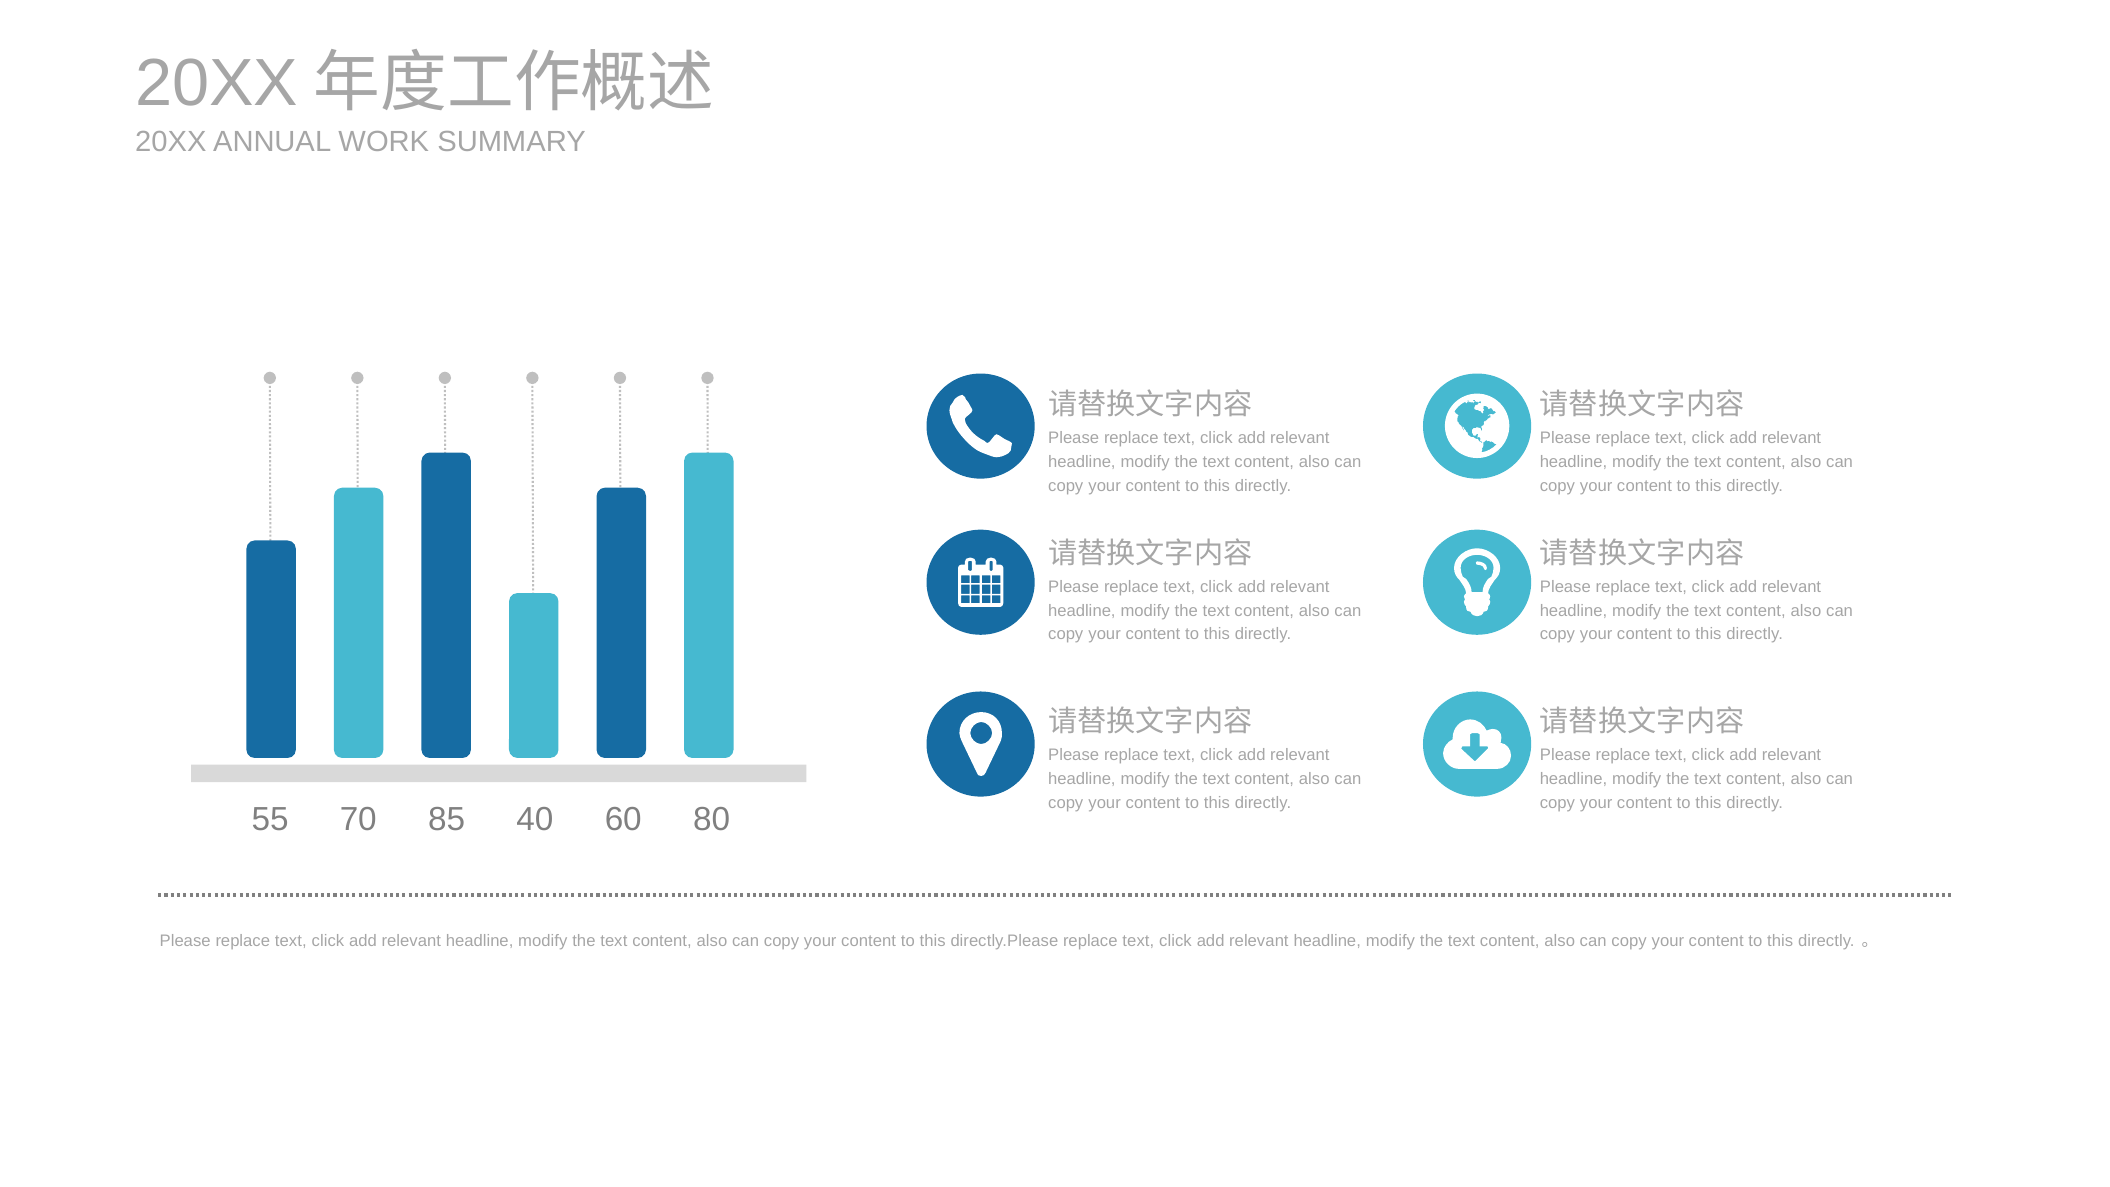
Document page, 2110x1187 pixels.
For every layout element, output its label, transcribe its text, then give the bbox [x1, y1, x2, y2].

text_box 60 [604, 789, 642, 837]
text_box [333, 377, 384, 758]
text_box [1539, 527, 1874, 643]
text_box 55 [251, 789, 289, 837]
text_box 20XX年度工作概述 [135, 38, 783, 119]
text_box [1048, 695, 1383, 811]
text_box 20XX ANNUAL WORK SUMMARY [135, 122, 596, 158]
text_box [1048, 527, 1383, 643]
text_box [1048, 378, 1392, 494]
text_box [926, 373, 1035, 479]
text_box 70 [339, 789, 377, 837]
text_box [596, 377, 646, 758]
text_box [1422, 529, 1532, 635]
text_box 80 [692, 789, 731, 837]
text_box [190, 763, 807, 783]
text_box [421, 377, 471, 758]
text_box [1422, 373, 1532, 479]
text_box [1539, 378, 1874, 494]
text_box Please replace text, click add relevant headline, modify the text content, also can copy your content to this directly.Please replace text, click add relevant headline, modify the text content, also can copy your content to this directly.。 [159, 925, 1950, 950]
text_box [926, 529, 1035, 635]
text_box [926, 691, 1035, 797]
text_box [509, 377, 559, 758]
text_box 40 [516, 789, 554, 837]
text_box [1539, 695, 1874, 811]
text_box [246, 377, 296, 758]
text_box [684, 377, 734, 758]
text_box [1422, 691, 1532, 797]
text_box 85 [428, 789, 466, 837]
